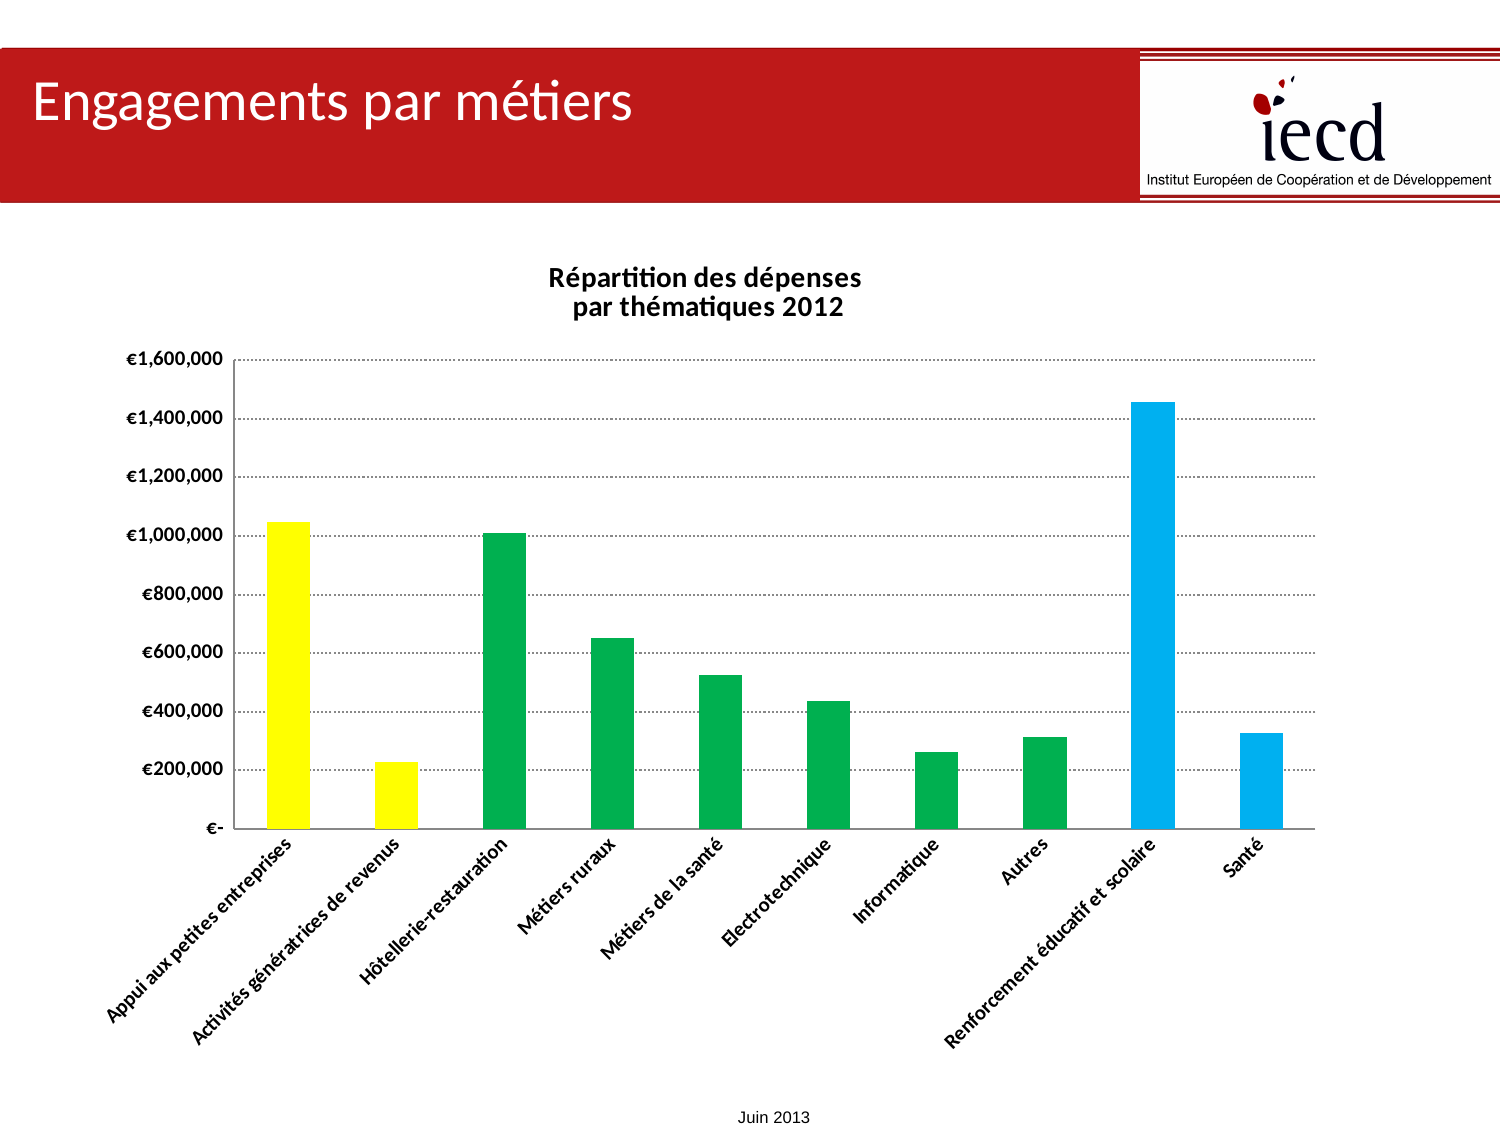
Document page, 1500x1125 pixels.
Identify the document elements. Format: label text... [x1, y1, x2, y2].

picture [1427, 66, 1500, 194]
chart [76, 231, 1341, 1071]
title Engagements par métiers [17, 42, 1427, 202]
